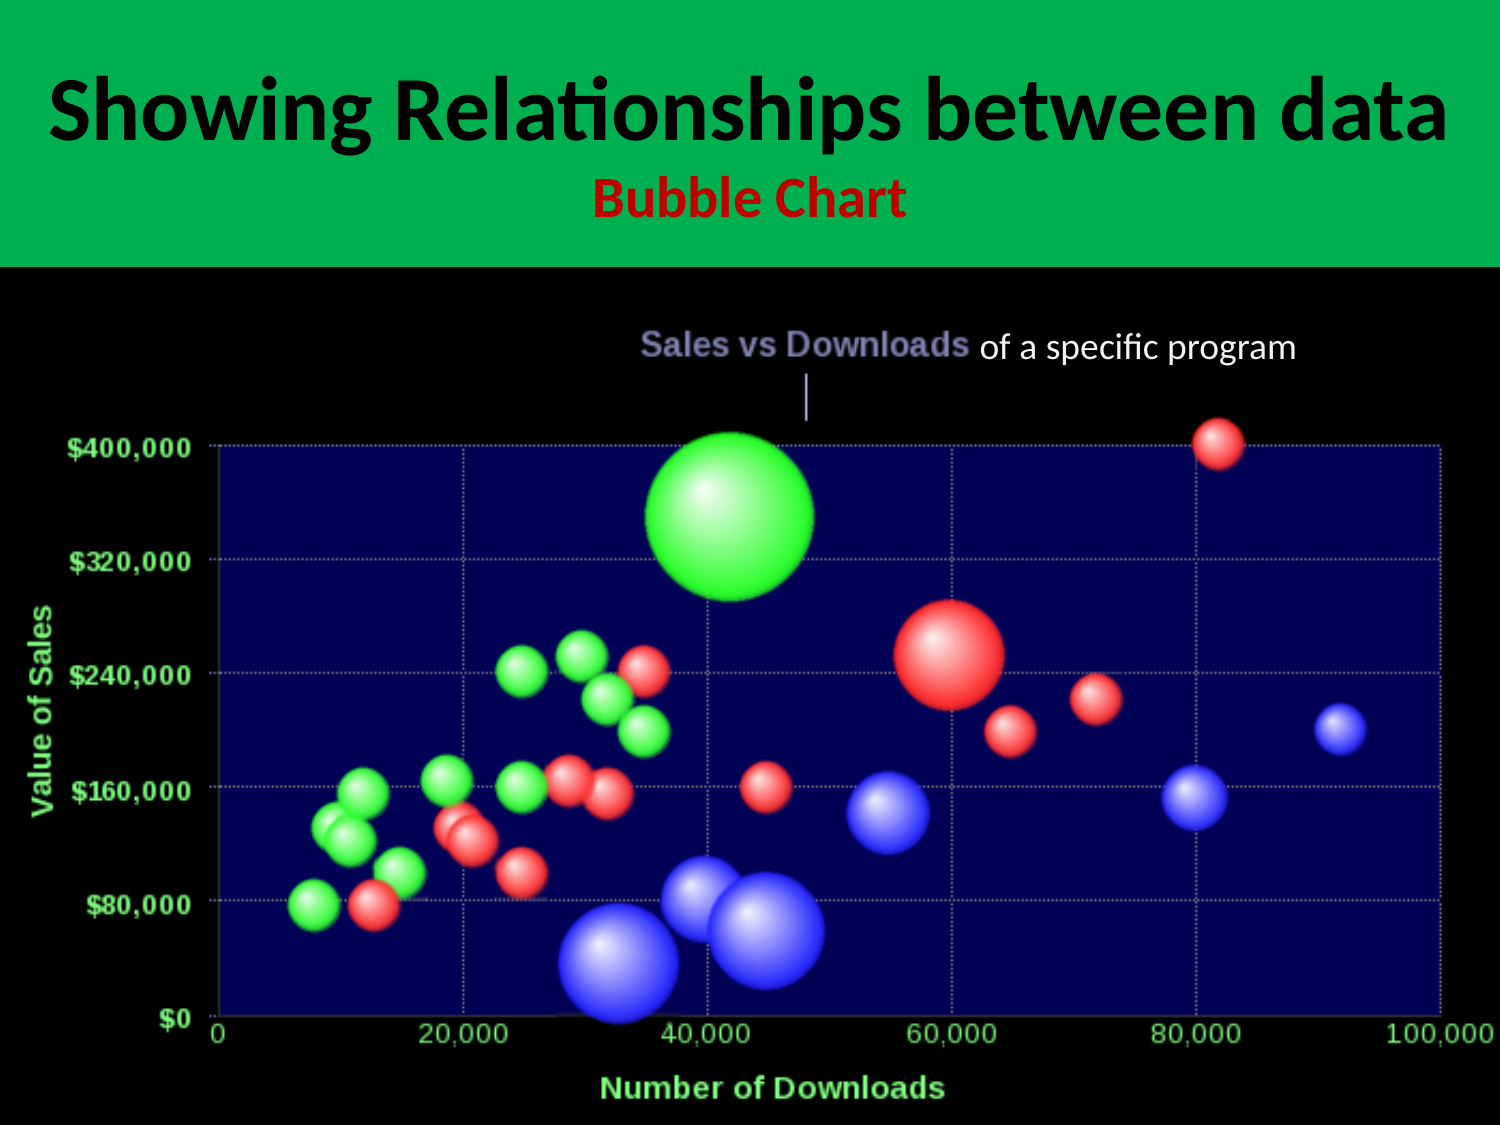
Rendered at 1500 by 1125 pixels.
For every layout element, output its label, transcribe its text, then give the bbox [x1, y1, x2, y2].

title Showing Relationships between data Bubble Chart [0, 45, 1500, 233]
picture [0, 267, 1500, 1125]
